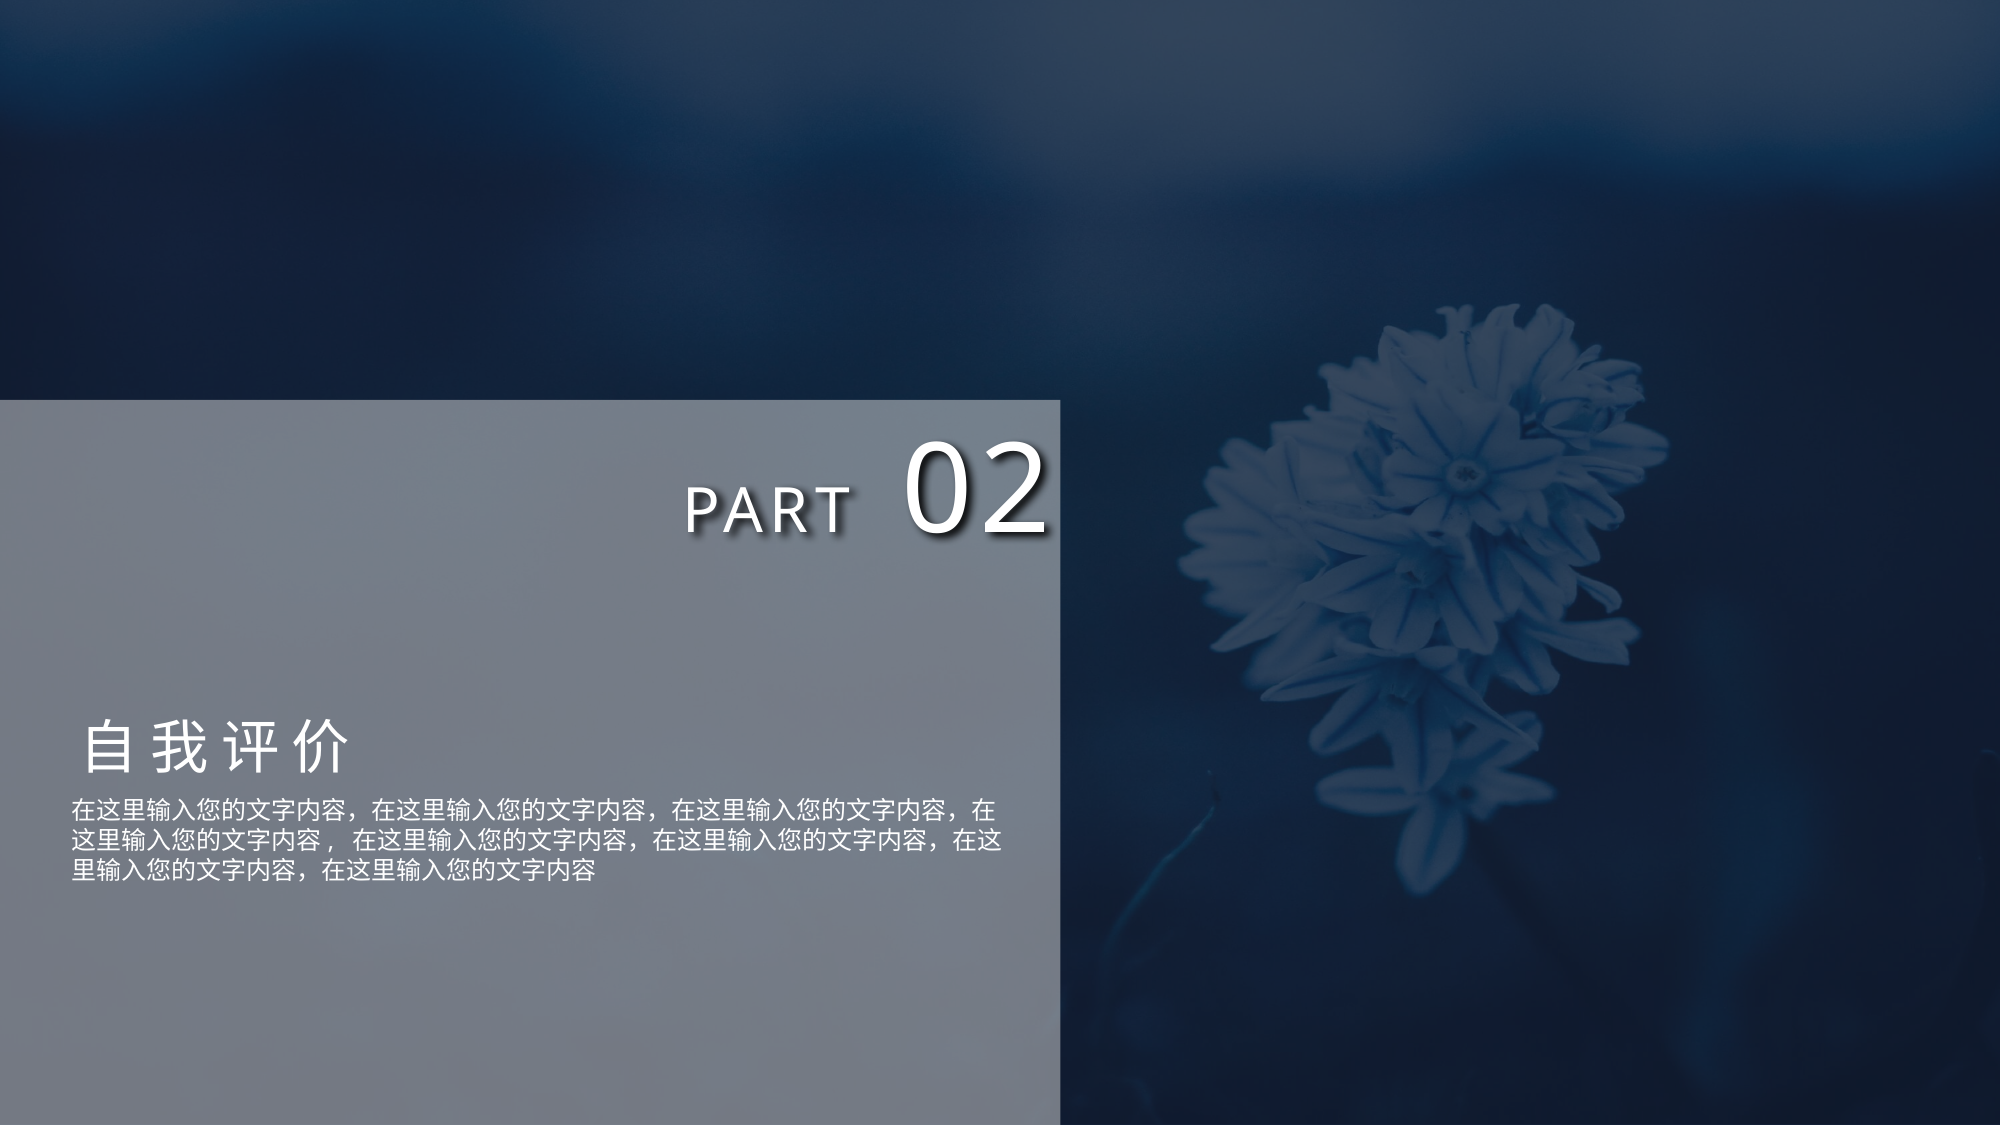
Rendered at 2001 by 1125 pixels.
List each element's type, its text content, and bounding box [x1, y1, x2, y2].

text_box [0, 399, 1061, 1125]
text_box 自我评价 [65, 702, 366, 787]
text_box [0, 0, 2000, 1125]
text_box 在这里输入您的文字内容，在这里输入您的文字内容，在这里输入您的文字内容，在这里输入您的文字内容,在这里输入您的文字内容，在这里输入您的文字内容，在这里输入您的文字内容，在这里输入您的文字内容 [56, 787, 1035, 922]
text_box PART 02 [616, 399, 1118, 565]
